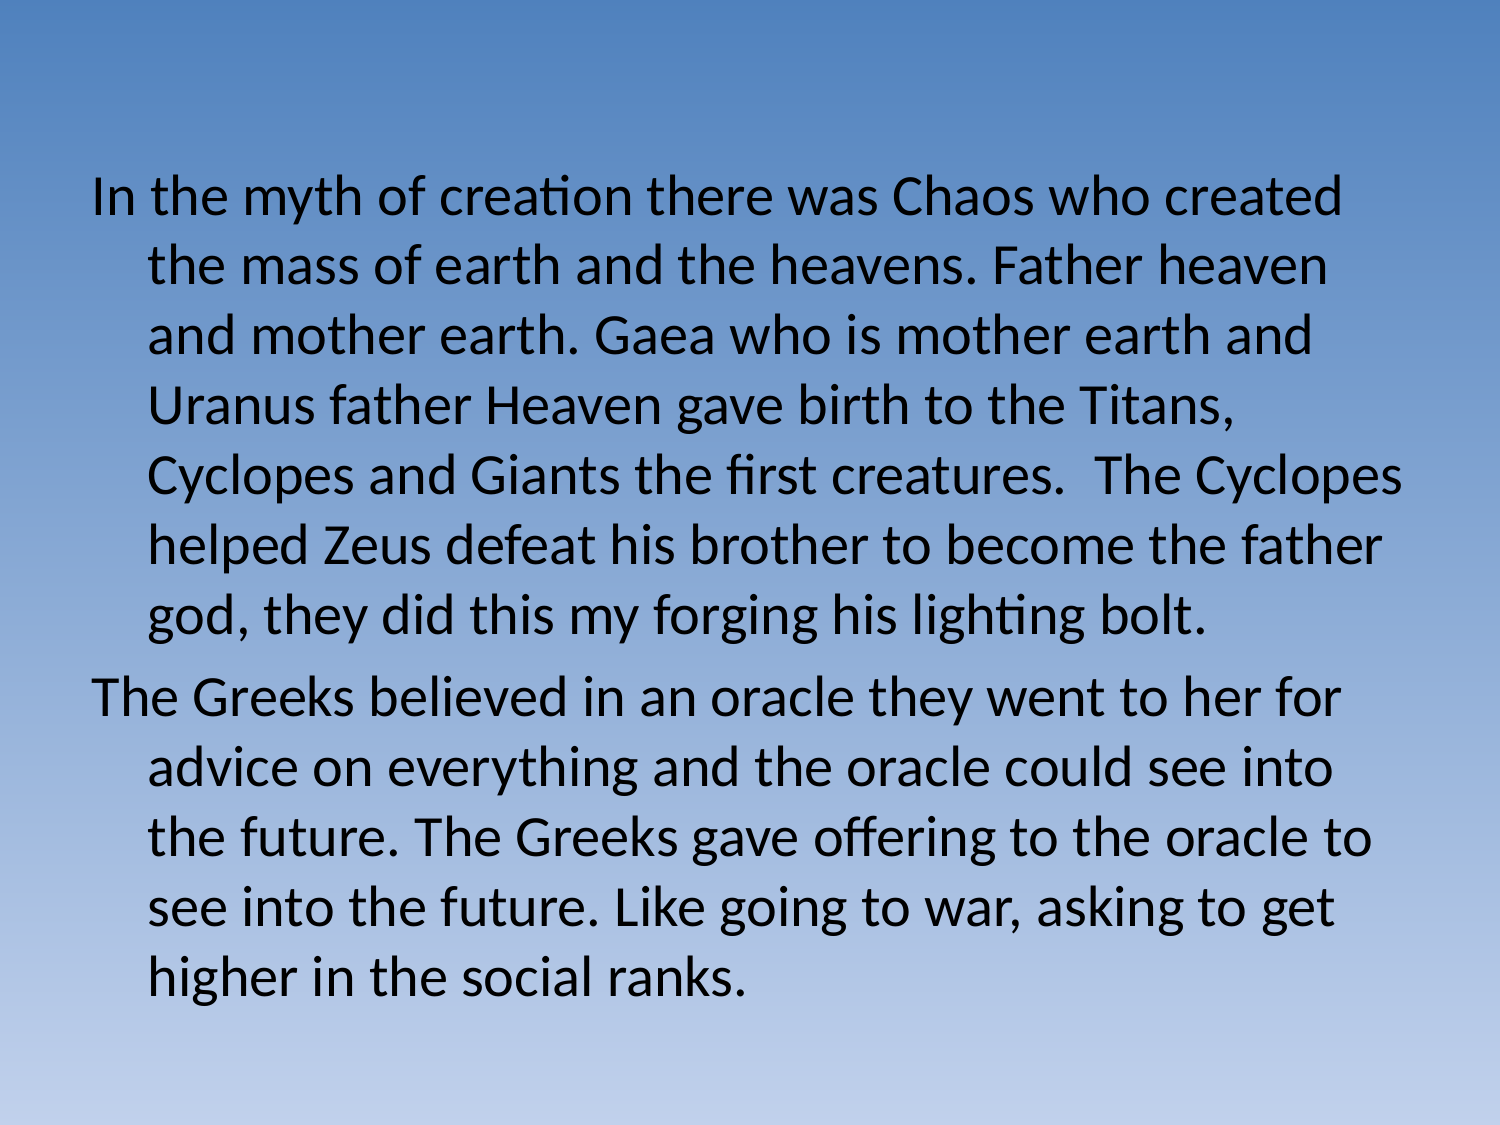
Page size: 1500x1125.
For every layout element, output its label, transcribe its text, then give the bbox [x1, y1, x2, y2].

list In the myth of creation there was Chaos who created the mass of earth and the heavens. Father heaven and mother earth. Gaea who is mother earth and Uranus father Heaven gave birth to the Titans, Cyclopes and Giants the first creatures. The Cyclopes helped Zeus defeat his brother to become the father god, they did this my forging his lighting bolt. The Greeks believed in an oracle they went to her for advice on everything and the oracle could see into the future. The Greeks gave offering to the oracle to see into the future. Like going to war, asking to get higher in the social ranks. [76, 149, 1427, 892]
